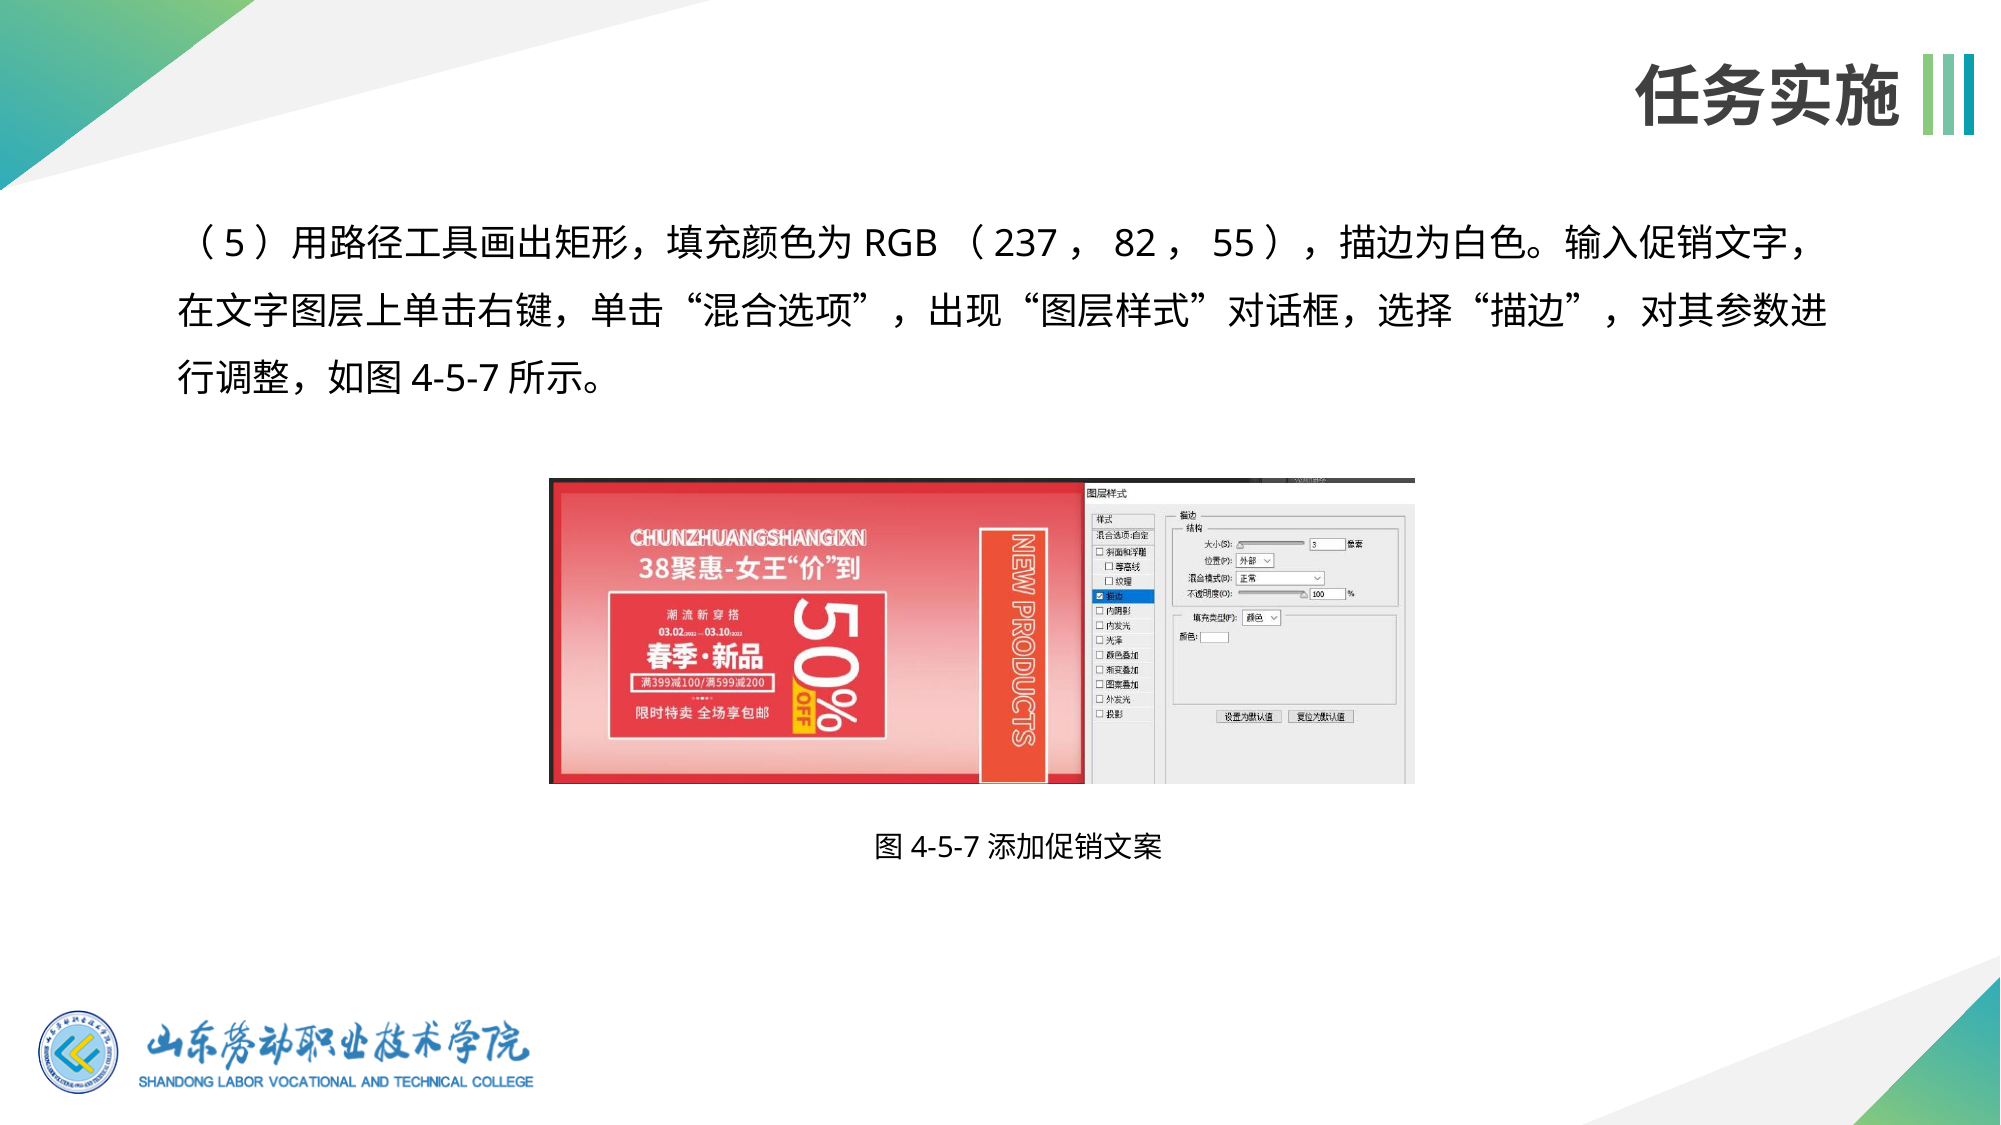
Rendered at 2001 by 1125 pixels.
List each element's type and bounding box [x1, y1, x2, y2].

picture [38, 1010, 550, 1094]
picture [549, 478, 1415, 784]
text_box [0, 0, 2000, 1125]
text_box [1928, 54, 1969, 136]
